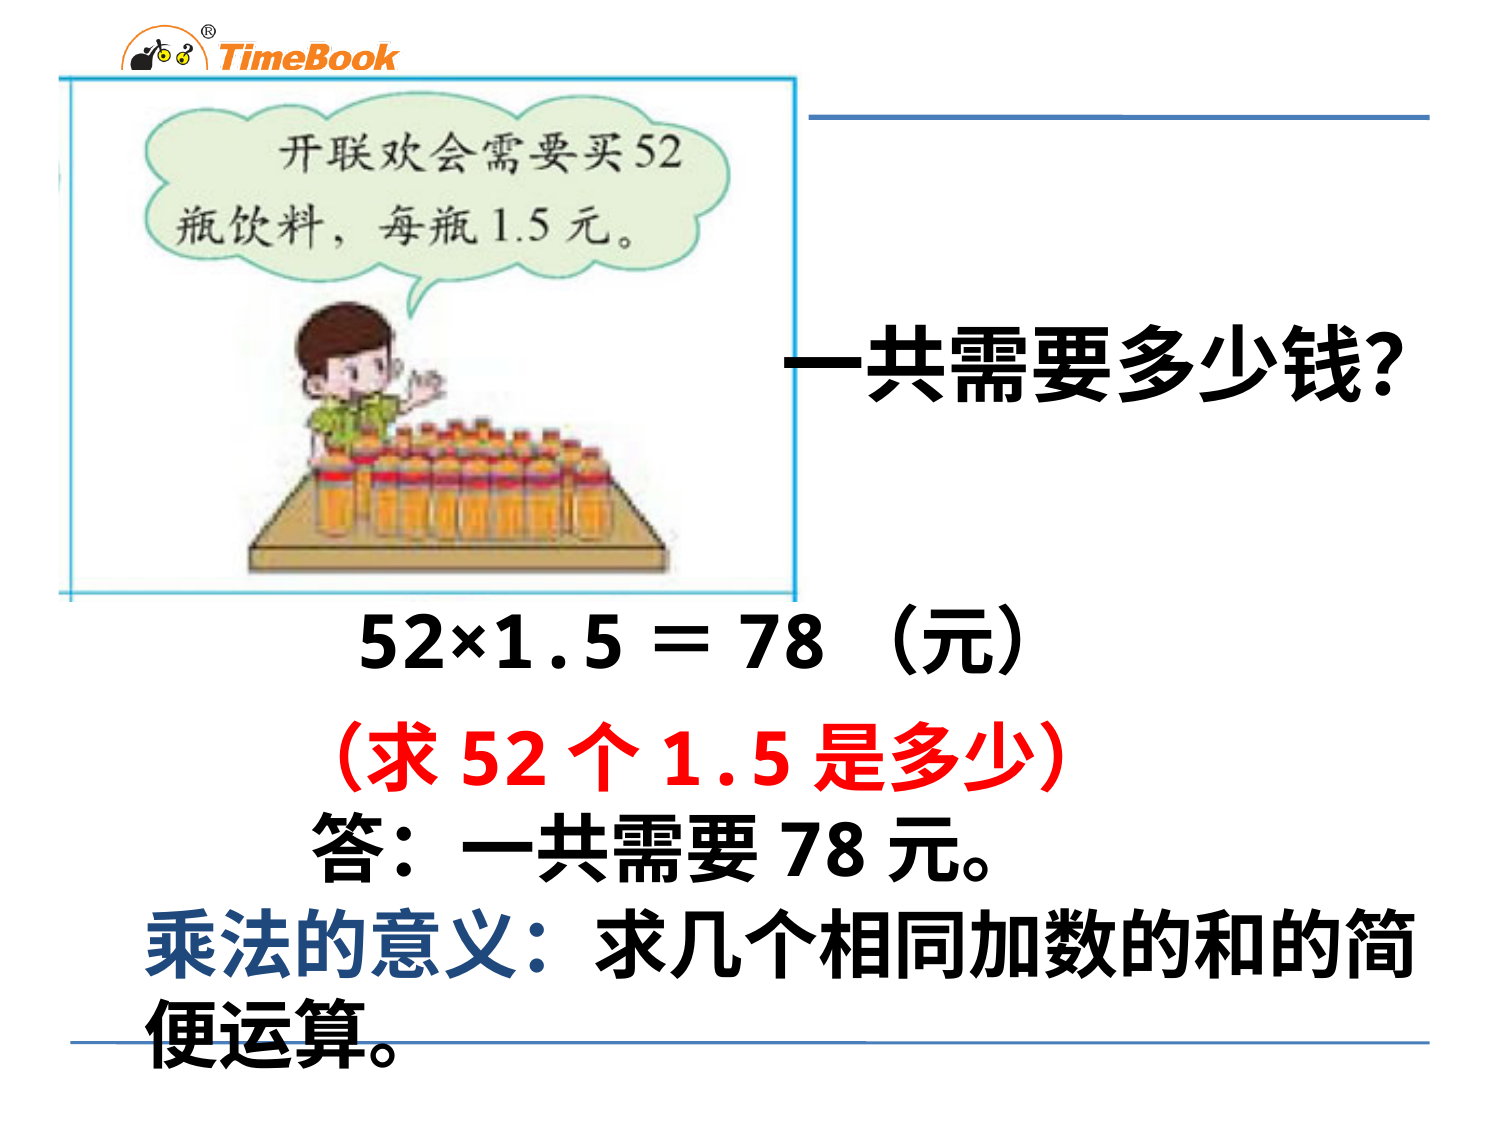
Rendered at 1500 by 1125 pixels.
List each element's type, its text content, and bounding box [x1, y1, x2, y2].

text_box 52×1.5＝78（元） [341, 585, 1086, 691]
text_box 答：一共需要78元。 [295, 808, 1052, 890]
text_box 乘法的意义：求几个相同加数的和的简便运算。 [128, 890, 1442, 1086]
picture [58, 22, 809, 602]
text_box 一共需要多少钱？ [814, 304, 1463, 420]
text_box （求52个1.5是多少） [276, 703, 1128, 808]
